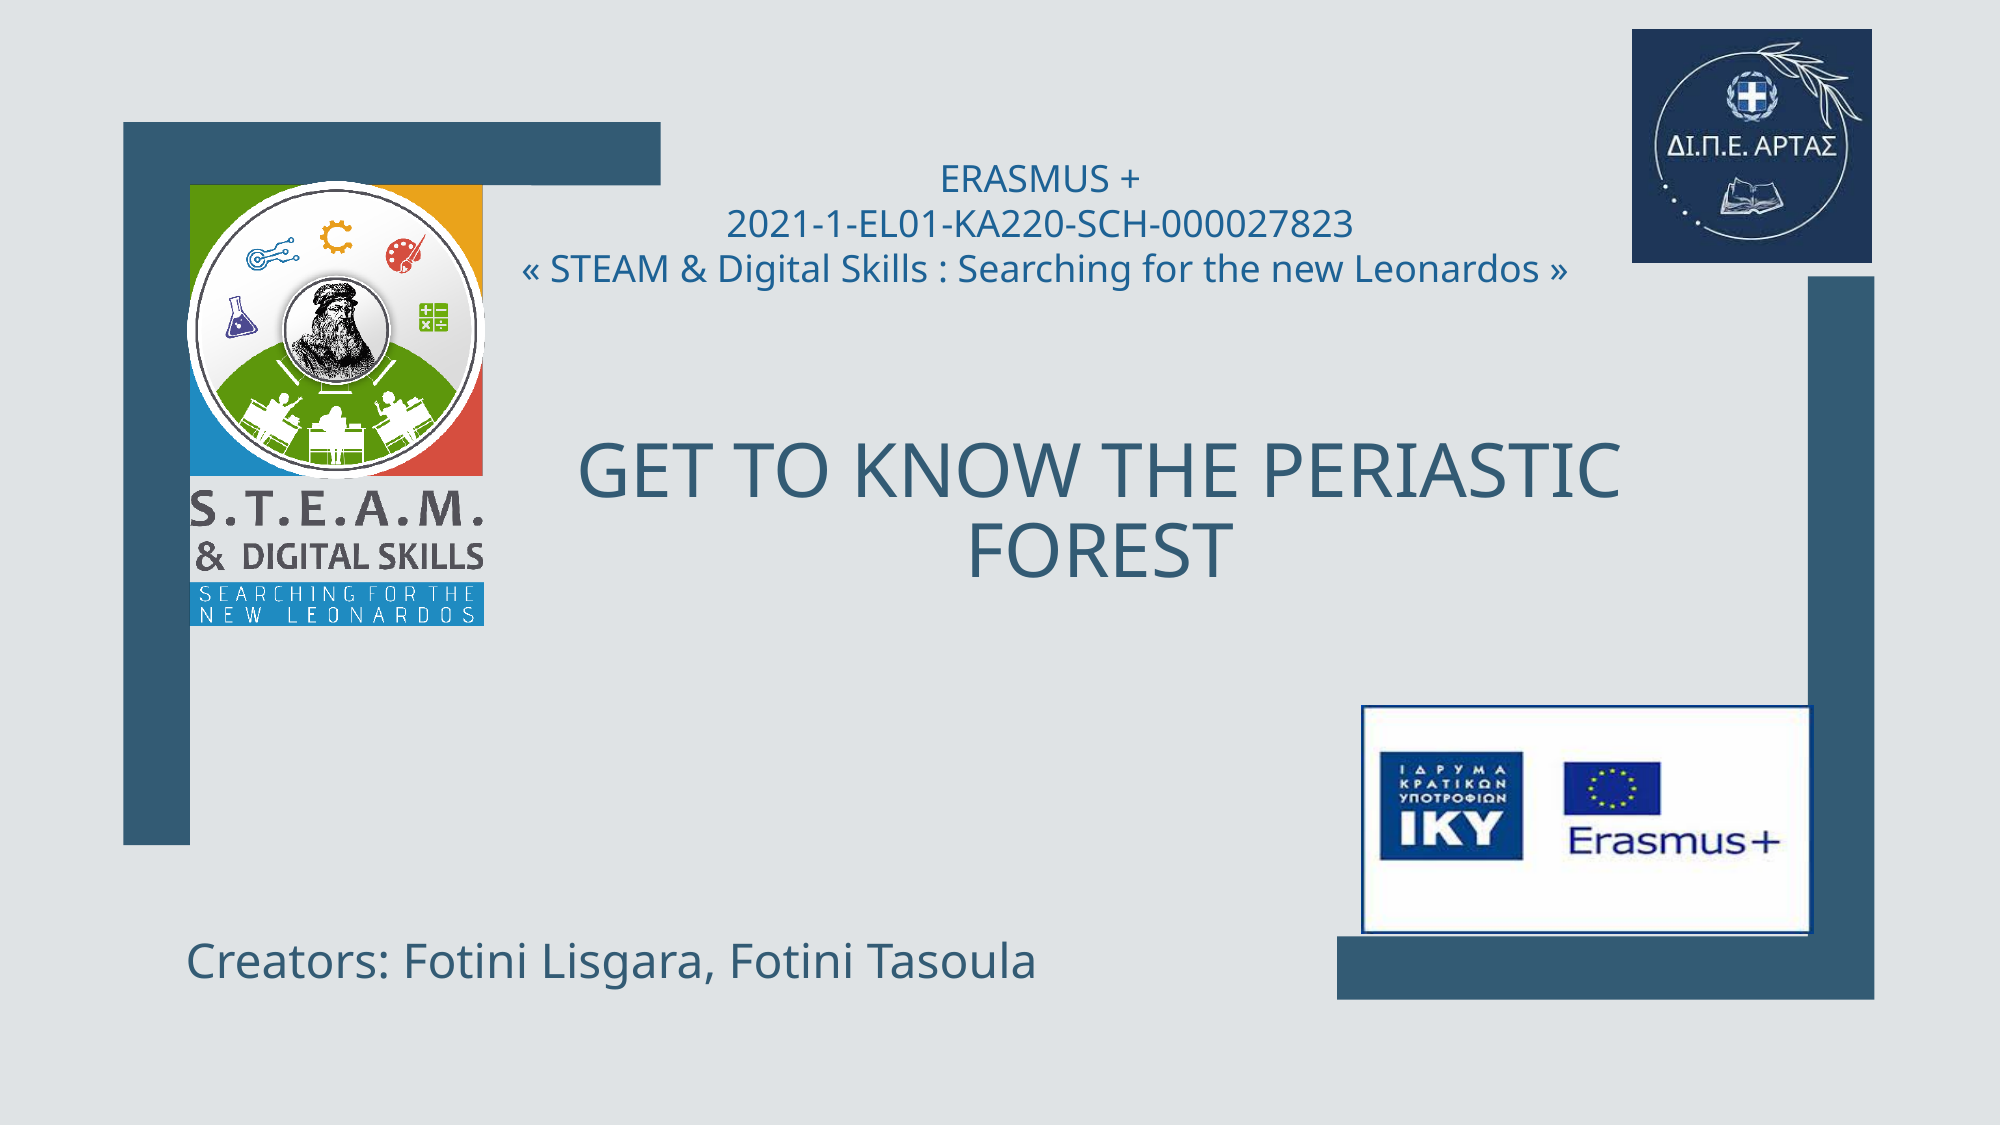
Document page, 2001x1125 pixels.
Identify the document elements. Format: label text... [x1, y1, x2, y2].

picture [187, 181, 485, 626]
title Get to KNOW THE PERIAsTIC FOREST [485, 404, 1779, 601]
picture [1361, 705, 1814, 935]
subtitle Creators: Fotini Lisgara, Fotini Tasoula [170, 729, 1671, 1002]
picture [1632, 29, 1872, 263]
text_box ERASMUS + 2021-1-EL01-KA220-SCH-000027823 « STEAM & Digital Skills : Searching for the new Leonardos » [117, 147, 1964, 298]
